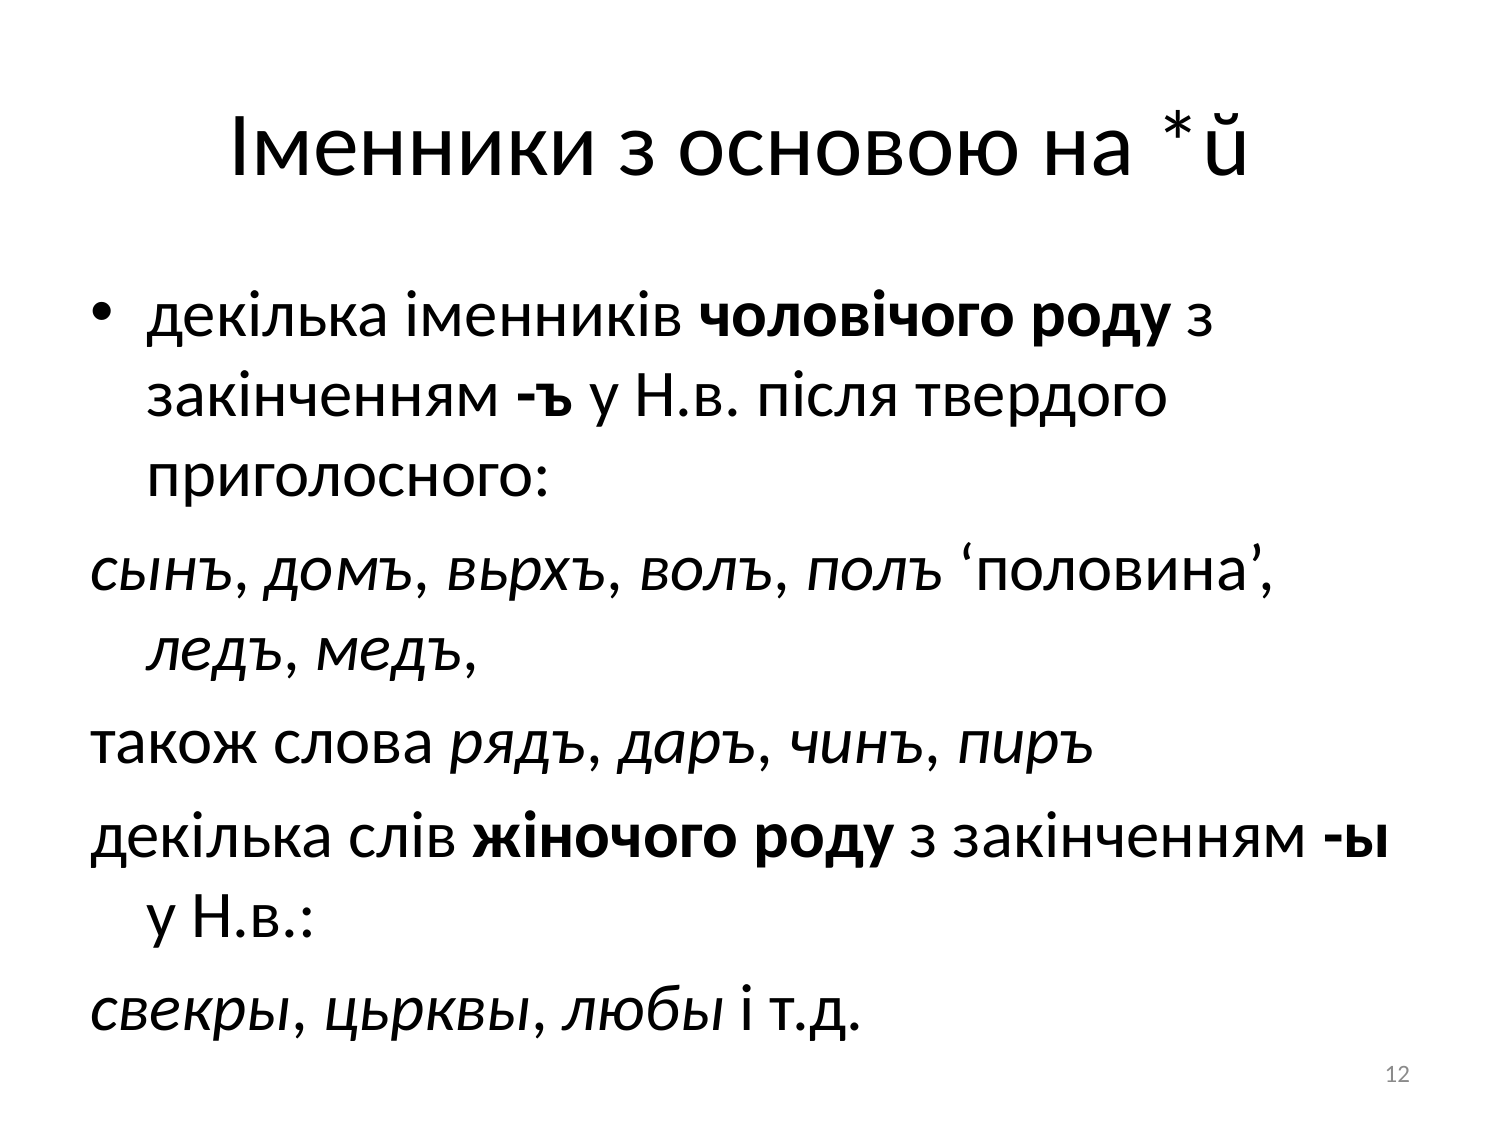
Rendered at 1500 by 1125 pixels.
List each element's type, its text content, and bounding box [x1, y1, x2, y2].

title Іменники з основою на *ŭ [75, 45, 1425, 233]
slide_number 12 [1074, 1042, 1425, 1103]
list декілька іменників чоловічого роду з закінченням -ъ у Н.в. після твердого приголосного: сынъ, домъ, вьрхъ, волъ, полъ ‘половина’, ледъ, медъ, також слова рядъ, даръ, чинъ, пиръ декілька слів жіночого роду з закінченням -ы у Н.в.: свекры, цьрквы, любы і т.д. [75, 262, 1425, 1055]
